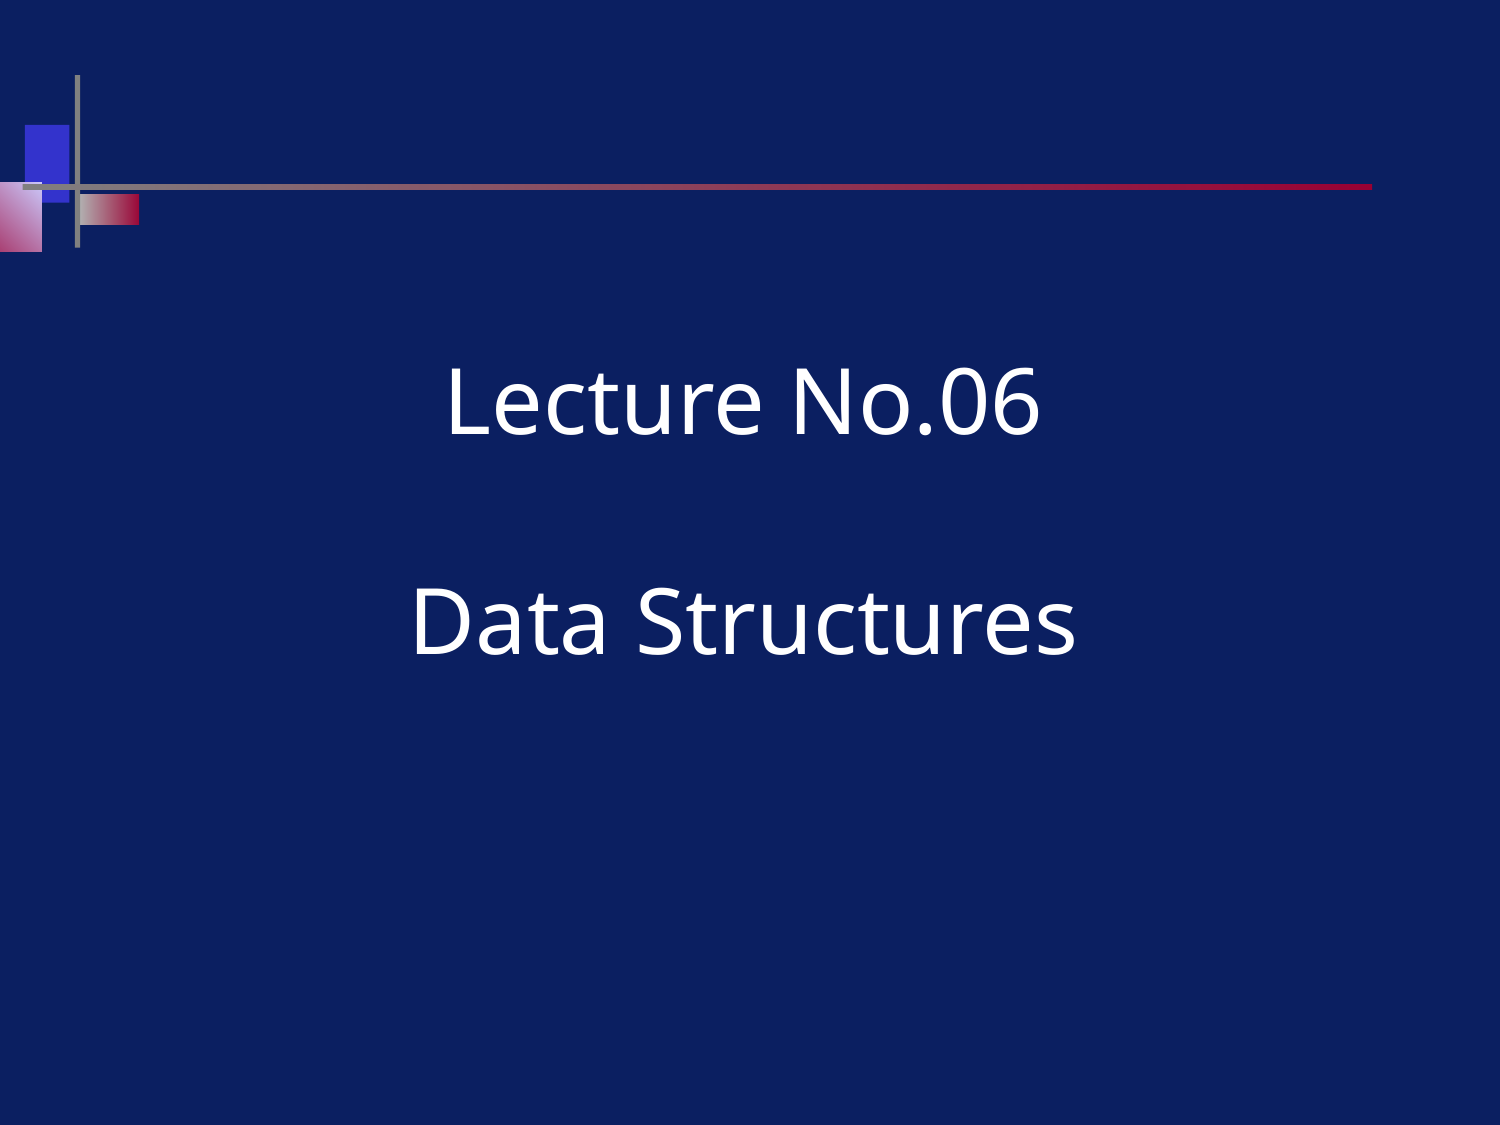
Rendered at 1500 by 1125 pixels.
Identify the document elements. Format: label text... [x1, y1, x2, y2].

text_box Lecture No.06 Data Structures [99, 249, 1388, 875]
